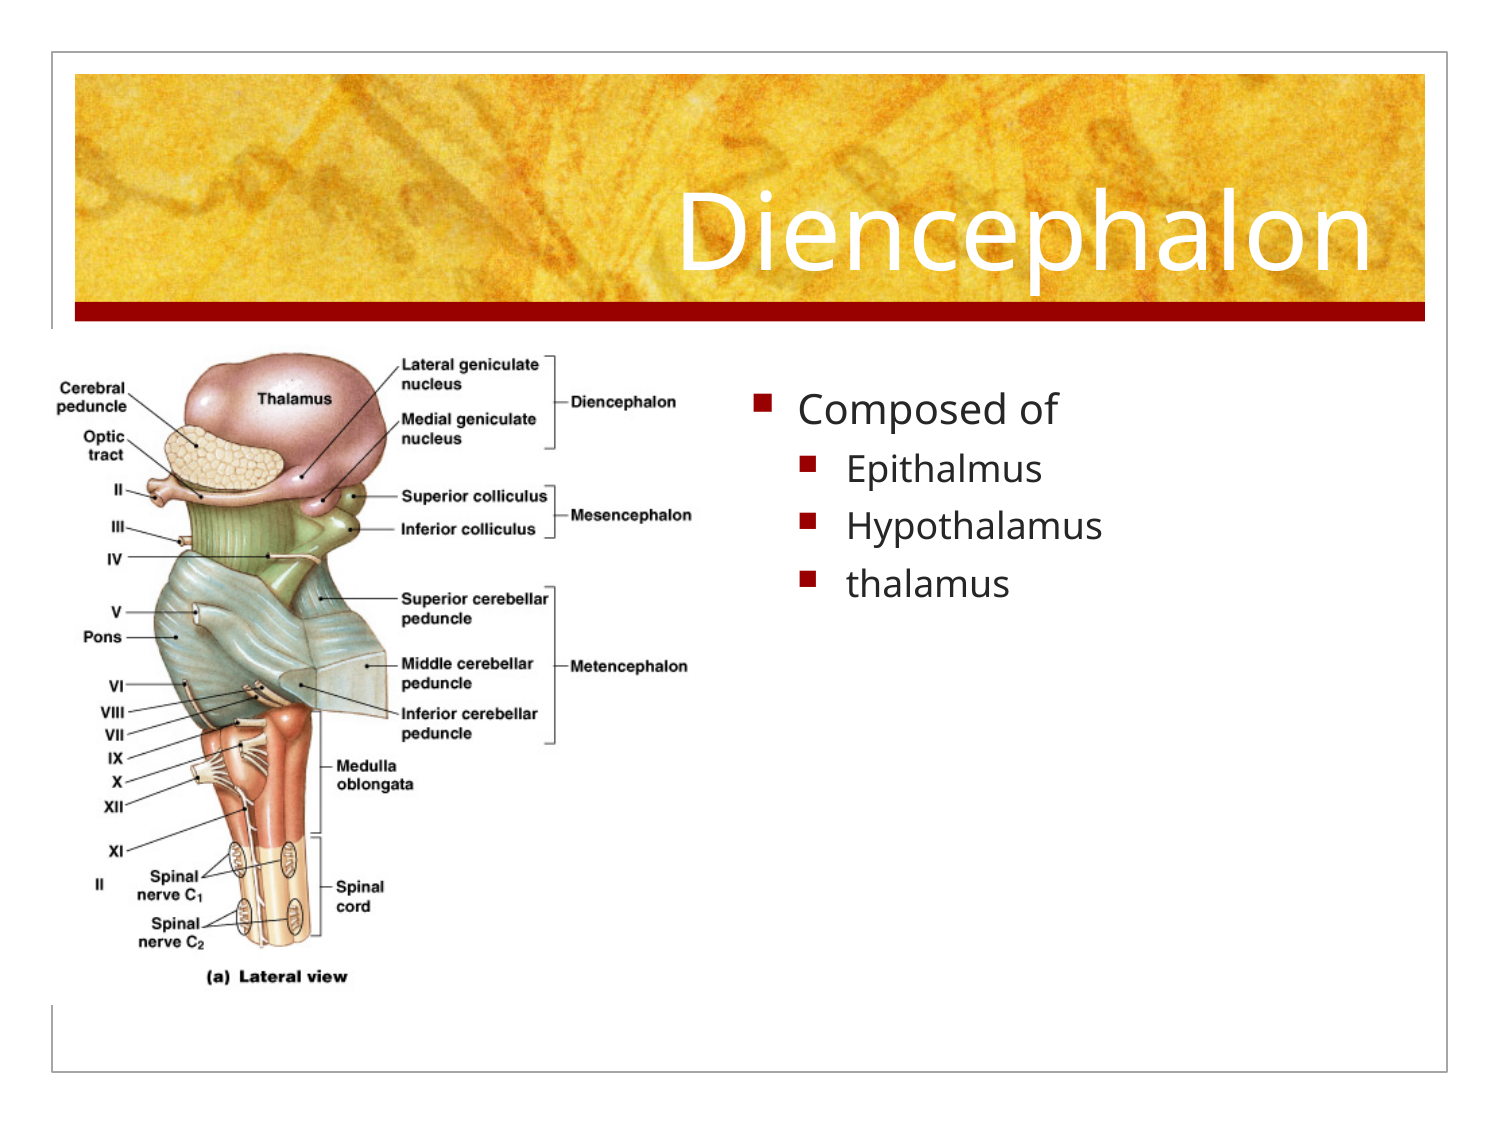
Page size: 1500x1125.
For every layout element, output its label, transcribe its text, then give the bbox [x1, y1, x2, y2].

title Diencephalon [108, 74, 1392, 292]
list Composed of Epithalmus Hypothalamus thalamus [736, 375, 1392, 1005]
picture [36, 329, 714, 1006]
picture [75, 74, 1425, 301]
